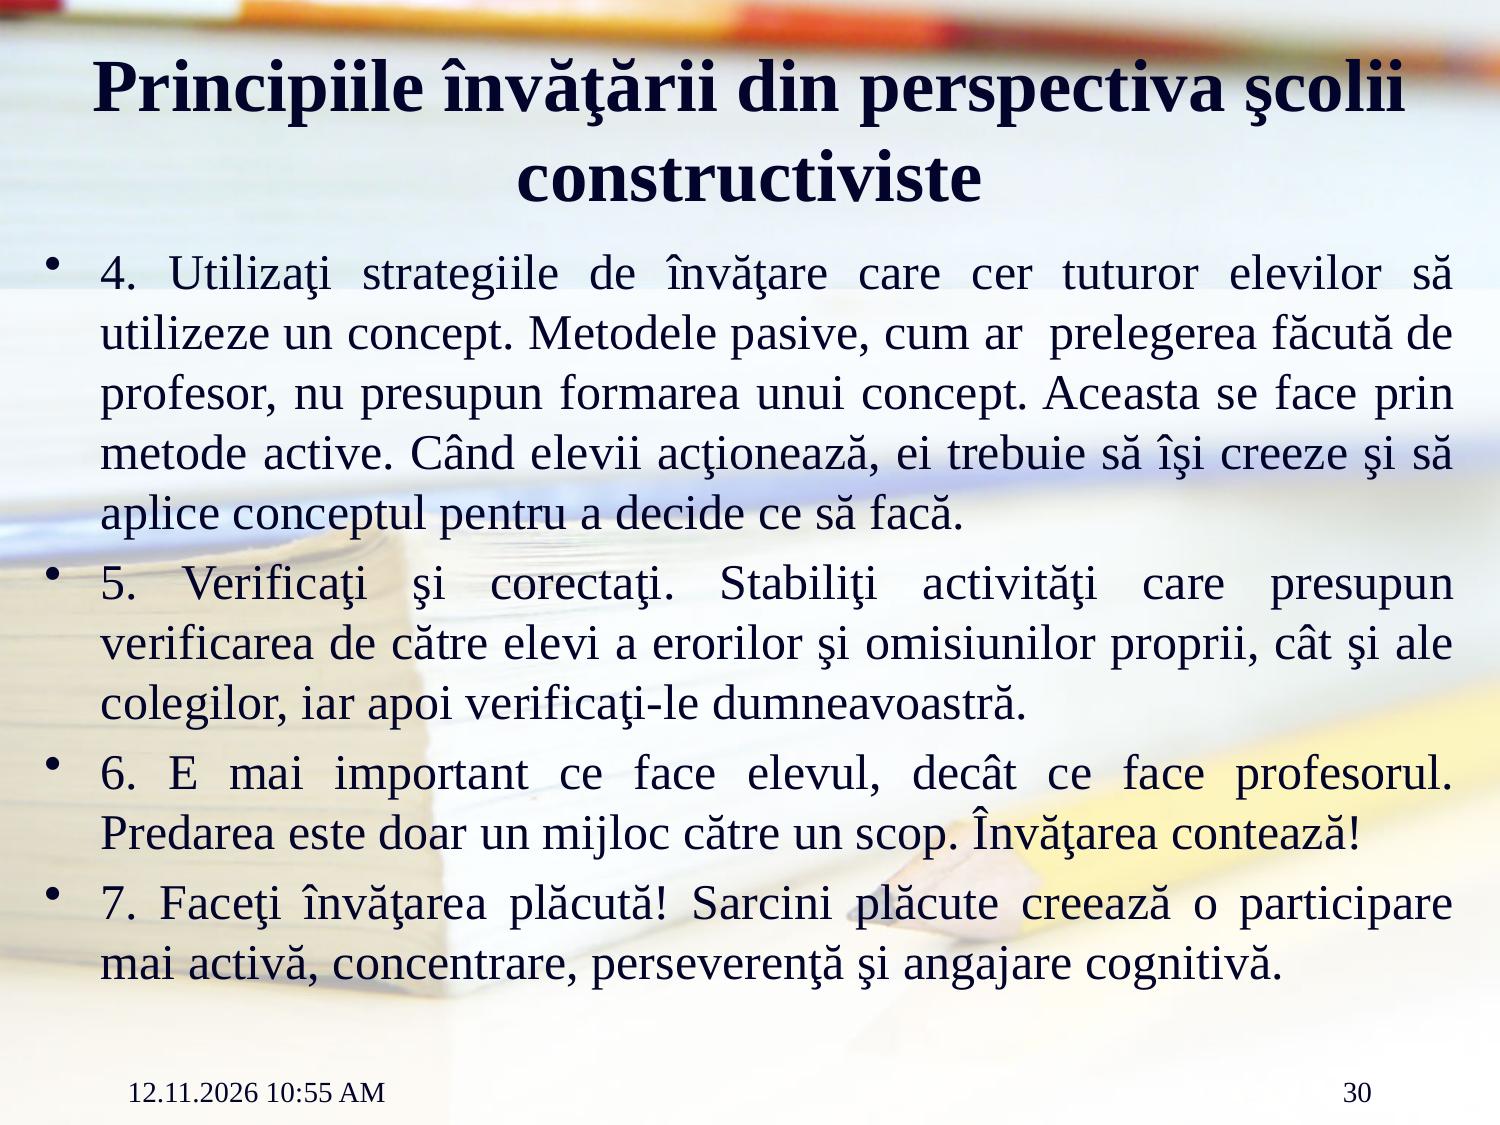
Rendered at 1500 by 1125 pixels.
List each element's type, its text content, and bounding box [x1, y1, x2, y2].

slide_number 30 [1074, 1065, 1388, 1114]
picture [0, 0, 1500, 1125]
list 4. Utilizaţi strategiile de învăţare care cer tuturor elevilor să utilizeze un concept. Metodele pasive, cum ar prelegerea făcută de profesor, nu presupun formarea unui concept. Aceasta se face prin metode active. Când elevii acţionează, ei trebuie să îşi creeze şi să aplice conceptul pentru a decide ce să facă. 5. Verificaţi şi corectaţi. Stabiliţi activităţi care presupun verificarea de către elevi a erorilor şi omisiunilor proprii, cât şi ale colegilor, iar apoi verificaţi-le dumneavoastră. 6. E mai important ce face elevul, decât ce face profesorul. Predarea este doar un mijloc către un scop. Învăţarea contează! 7. Faceţi învăţarea plăcută! Sarcini plăcute creează o participare mai activă, concentrare, perseverenţă şi angajare cognitivă. [29, 231, 1471, 1044]
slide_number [112, 1065, 426, 1114]
title Principiile învăţării din perspectiva şcolii constructiviste [29, 32, 1471, 221]
